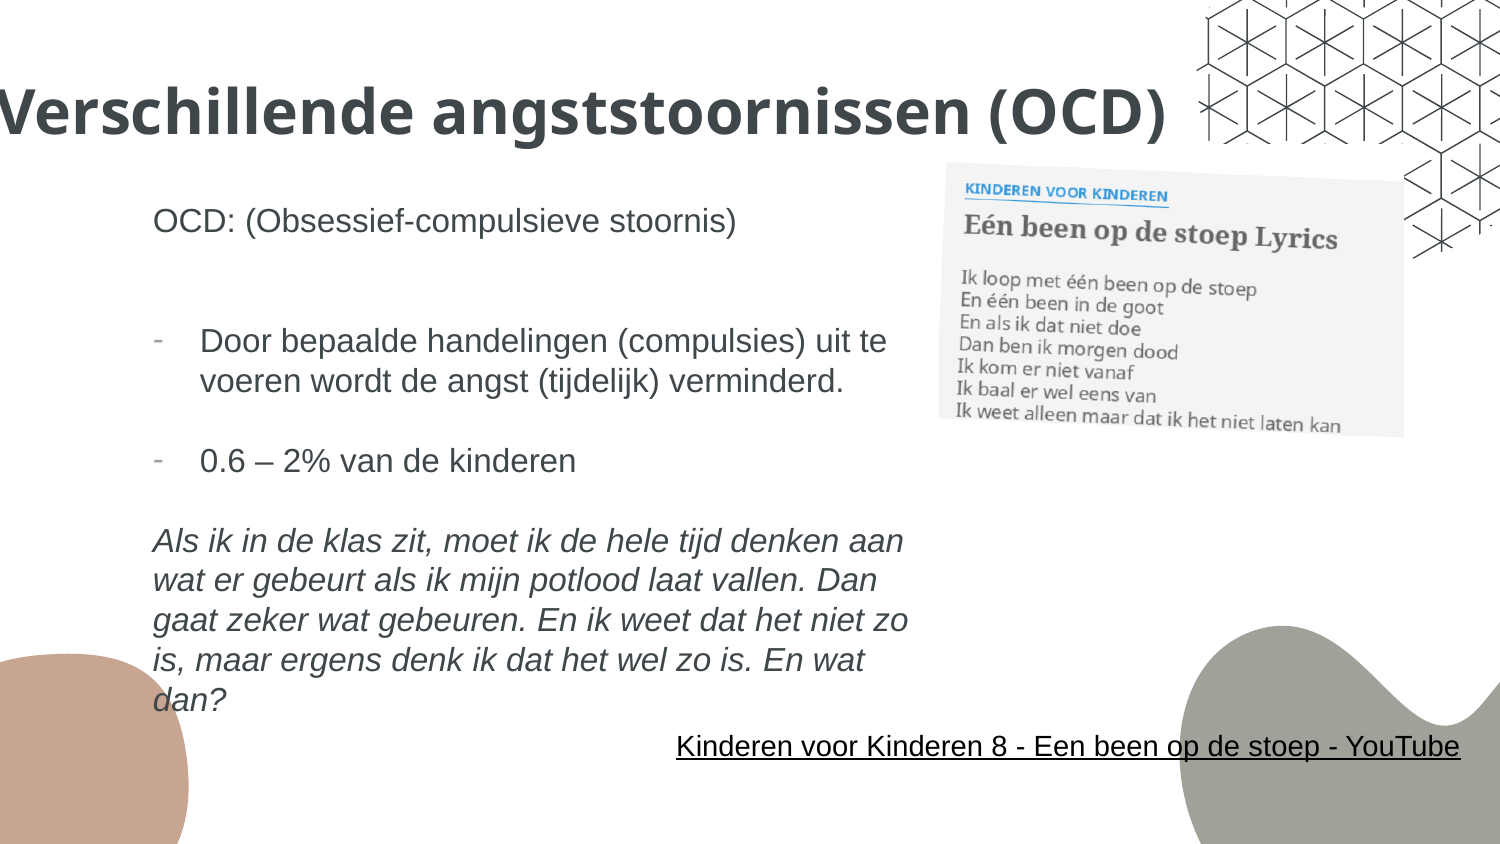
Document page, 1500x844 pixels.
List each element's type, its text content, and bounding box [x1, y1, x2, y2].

text_box Kinderen voor Kinderen 8 - Een been op de stoep - YouTube [661, 719, 1500, 770]
picture [938, 144, 1405, 451]
subtitle OCD: (Obsessief-compulsieve stoornis) Door bepaalde handelingen (compulsies) uit te voeren wordt de angst (tijdelijk) verminderd. 0.6 – 2% van de kinderen Als ik in de klas zit, moet ik de hele tijd denken aan wat er gebeurt als ik mijn potlood laat vallen. Dan gaat zeker wat gebeuren. En ik weet dat het niet zo is, maar ergens denk ik dat het wel zo is. En wat dan? [116, 184, 953, 749]
title Verschillende angststoornissen (OCD) [0, 73, 1223, 163]
